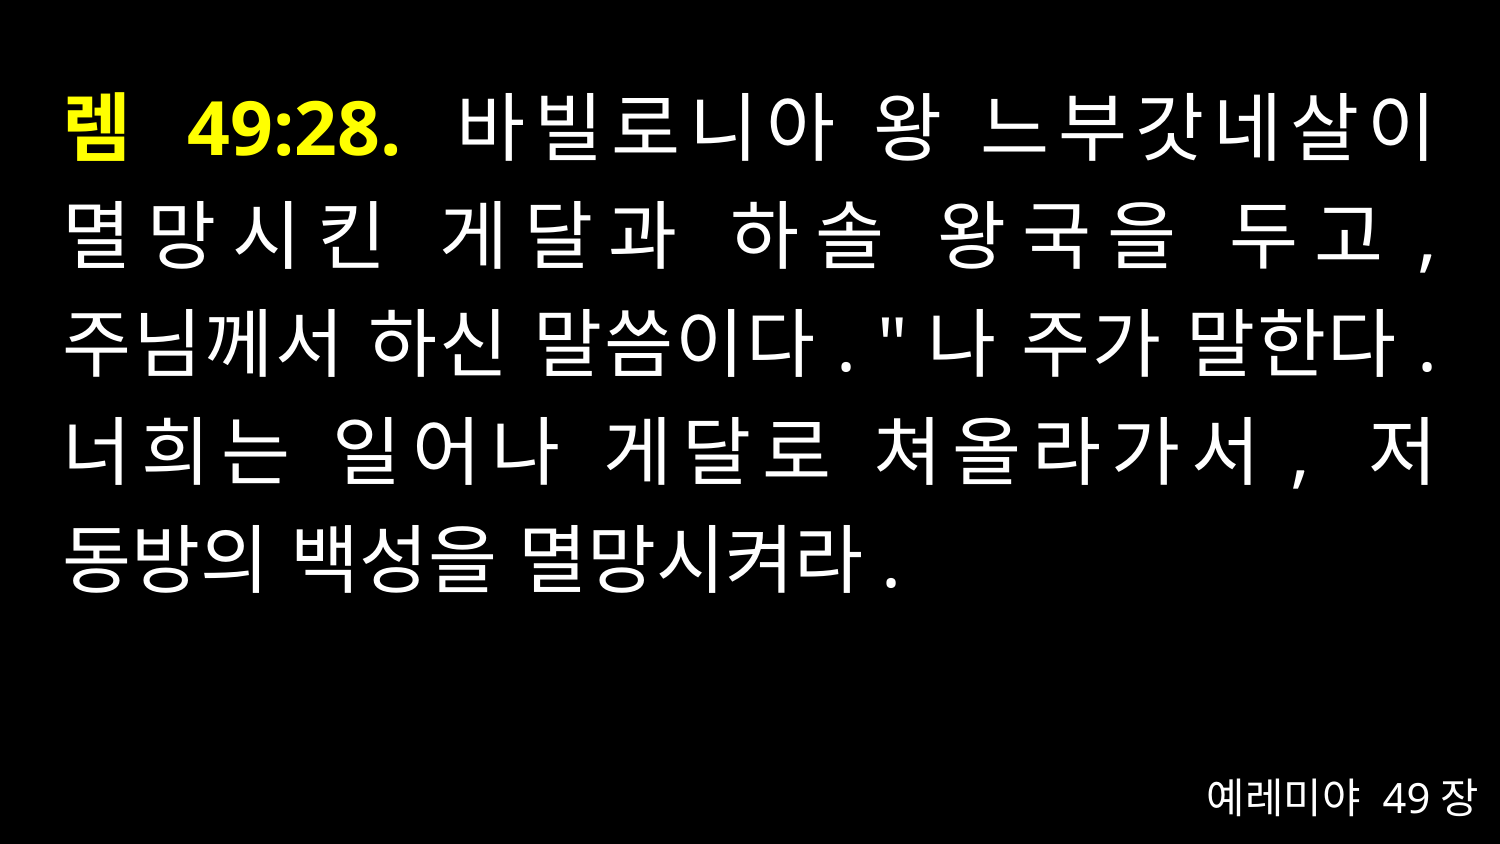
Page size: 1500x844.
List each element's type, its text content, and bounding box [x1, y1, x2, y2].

title 렘 49:28. 바빌로니아 왕 느부갓네살이 멸망시킨 게달과 하솔 왕국을 두고, 주님께서 하신 말씀이다. "나 주가 말한다. 너희는 일어나 게달로 쳐올라가서, 저 동방의 백성을 멸망시켜라. [0, 0, 1500, 844]
subtitle 예레미야 49장 [916, 770, 1500, 844]
